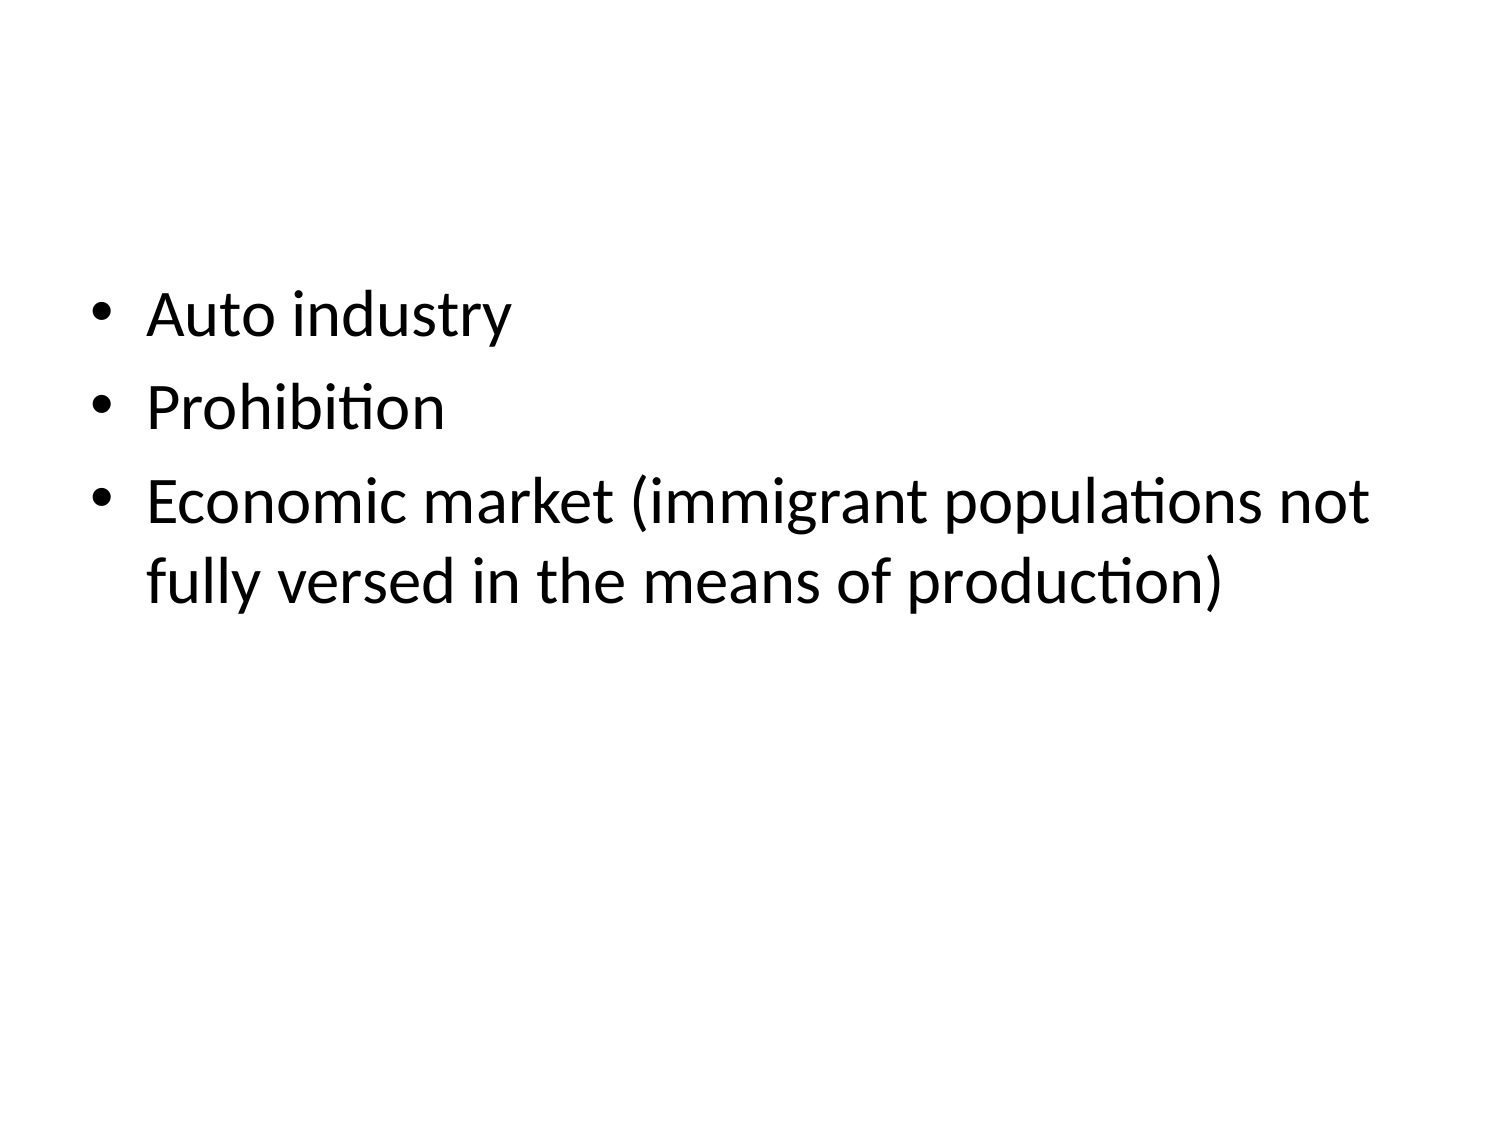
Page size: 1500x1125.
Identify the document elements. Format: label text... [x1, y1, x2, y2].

list Auto industry Prohibition Economic market (immigrant populations not fully versed in the means of production) [75, 262, 1425, 1005]
